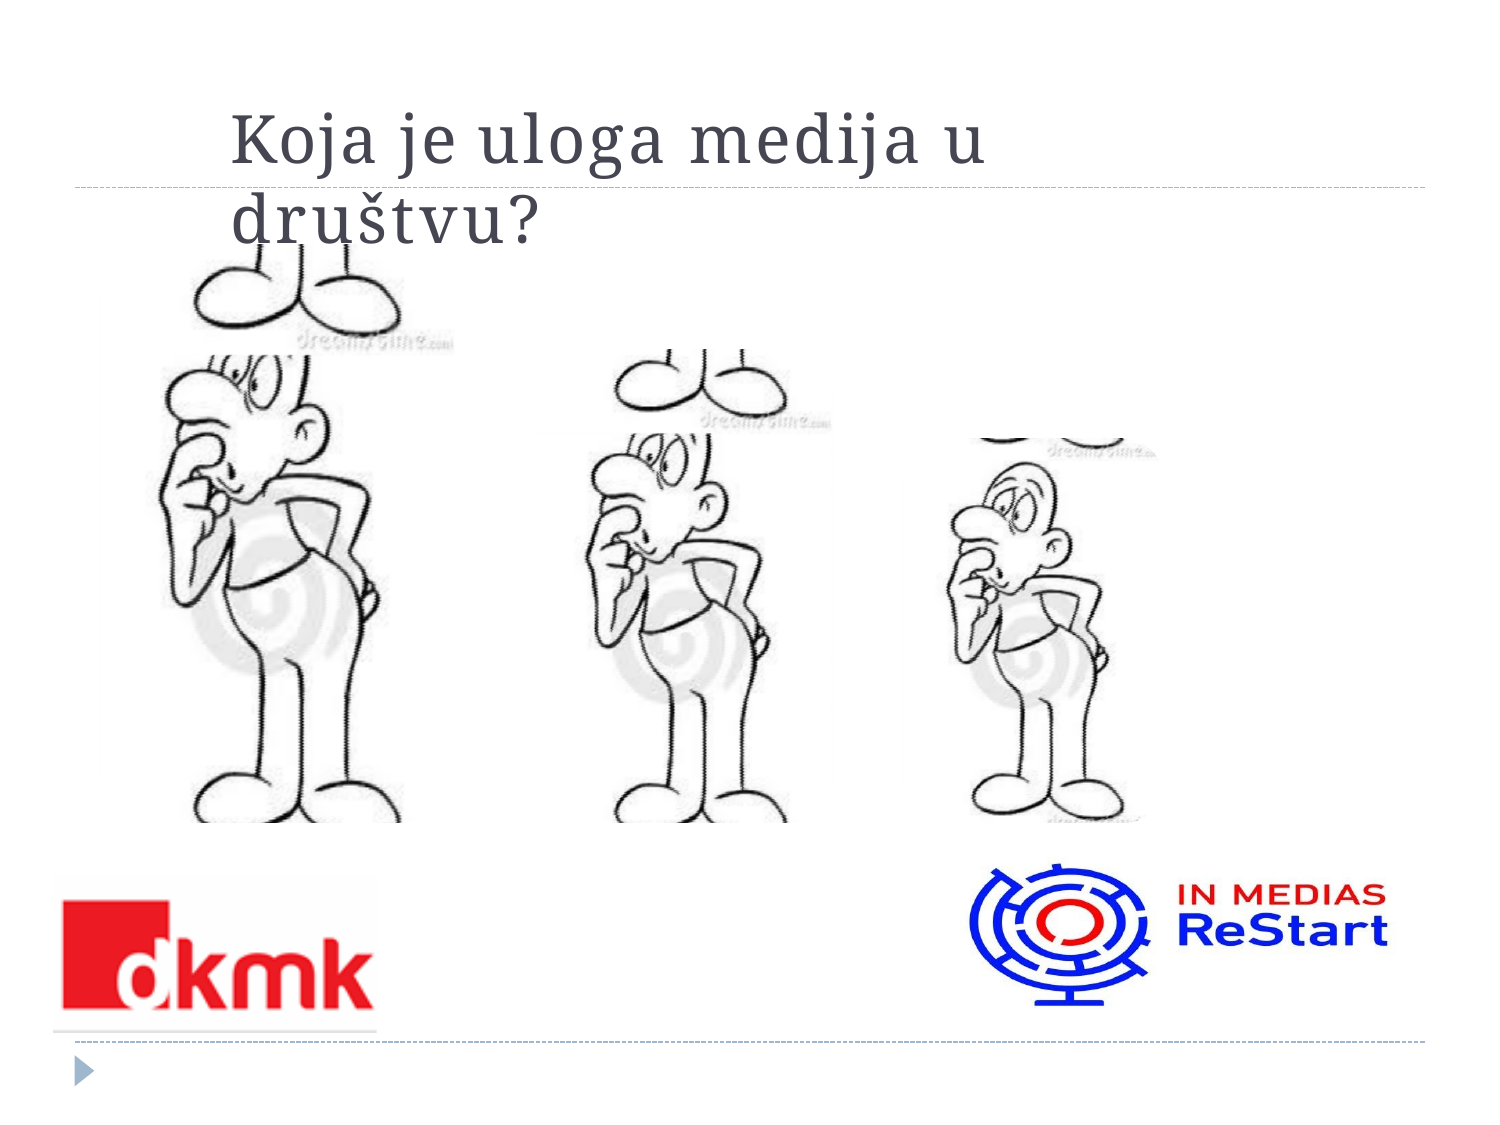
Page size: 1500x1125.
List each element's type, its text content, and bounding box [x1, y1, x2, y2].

text_box [74, 1055, 95, 1087]
title Koja je uloga medija u društvu? [228, 94, 1272, 285]
text_box [100, 244, 455, 823]
text_box [959, 855, 1397, 1009]
text_box [53, 876, 377, 1033]
text_box [537, 349, 833, 824]
text_box [903, 438, 1164, 824]
